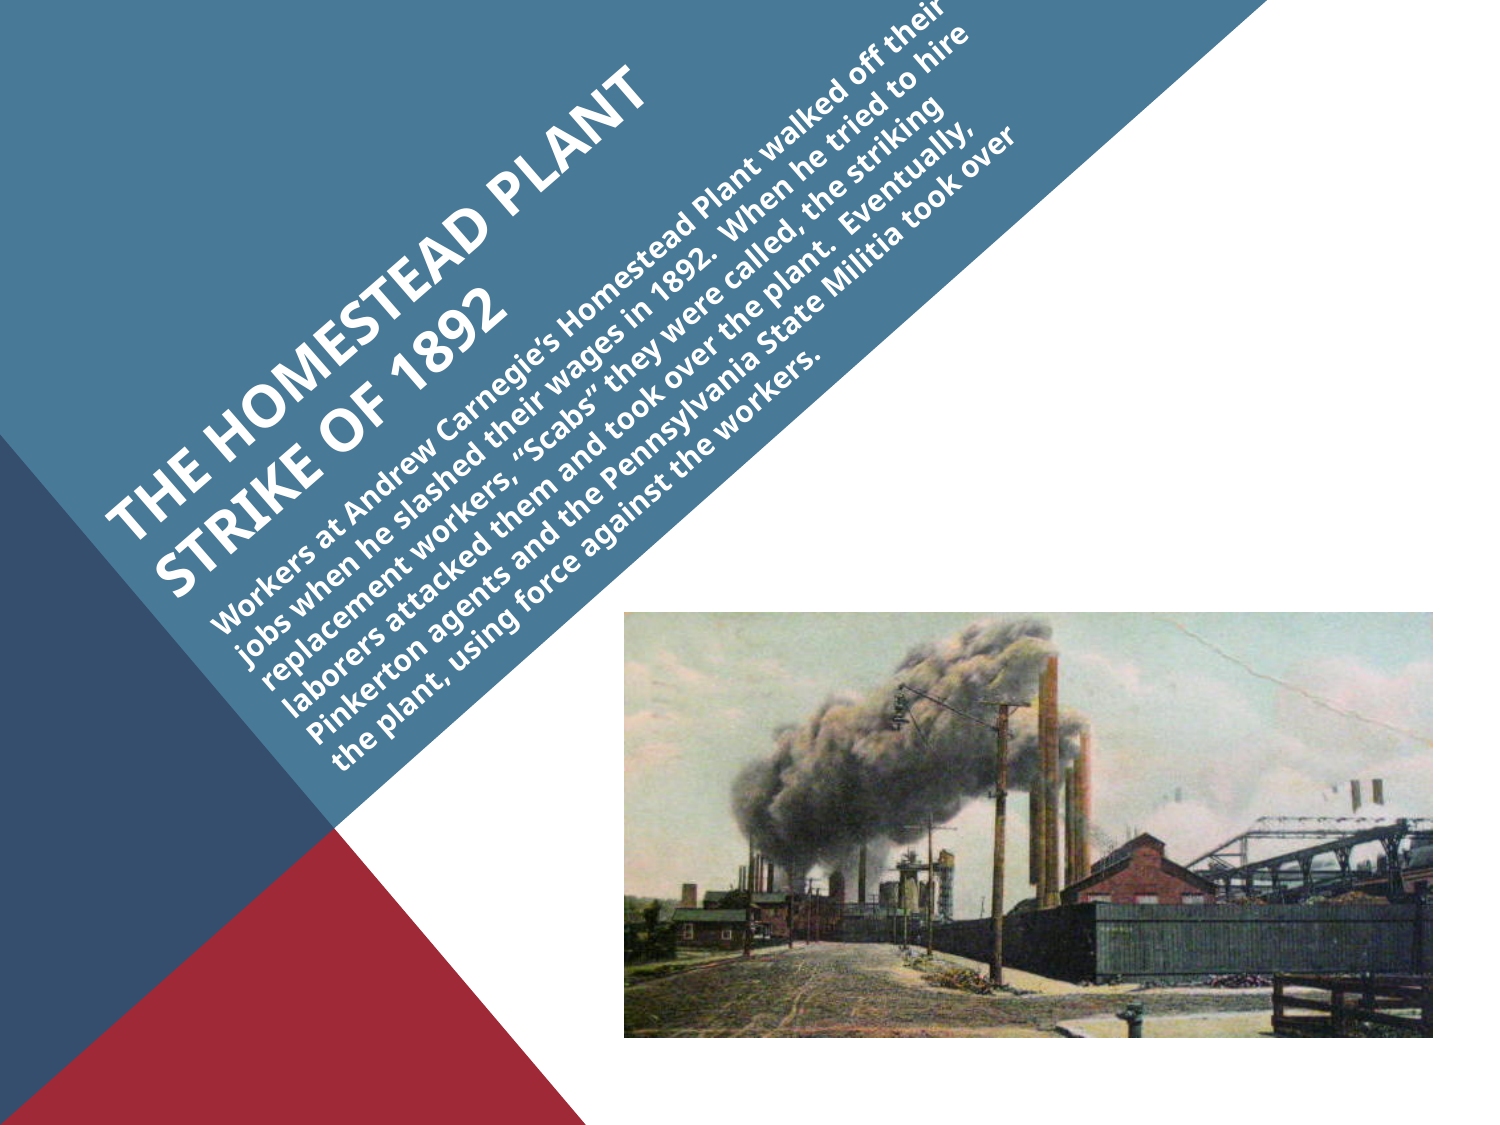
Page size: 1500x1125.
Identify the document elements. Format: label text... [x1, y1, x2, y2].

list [624, 612, 1433, 1038]
title The homestead plant strike of 1892 [112, 0, 820, 621]
list Workers at Andrew Carnegie’s Homestead Plant walked off their jobs when he slashed their wages in 1892. When he tried to hire replacement workers, “Scabs” they were called, the striking laborers attacked them and took over the plant. Eventually, Pinkerton agents and the Pennsylvania State Militia took over the plant, using force against the workers. [187, 0, 1093, 798]
